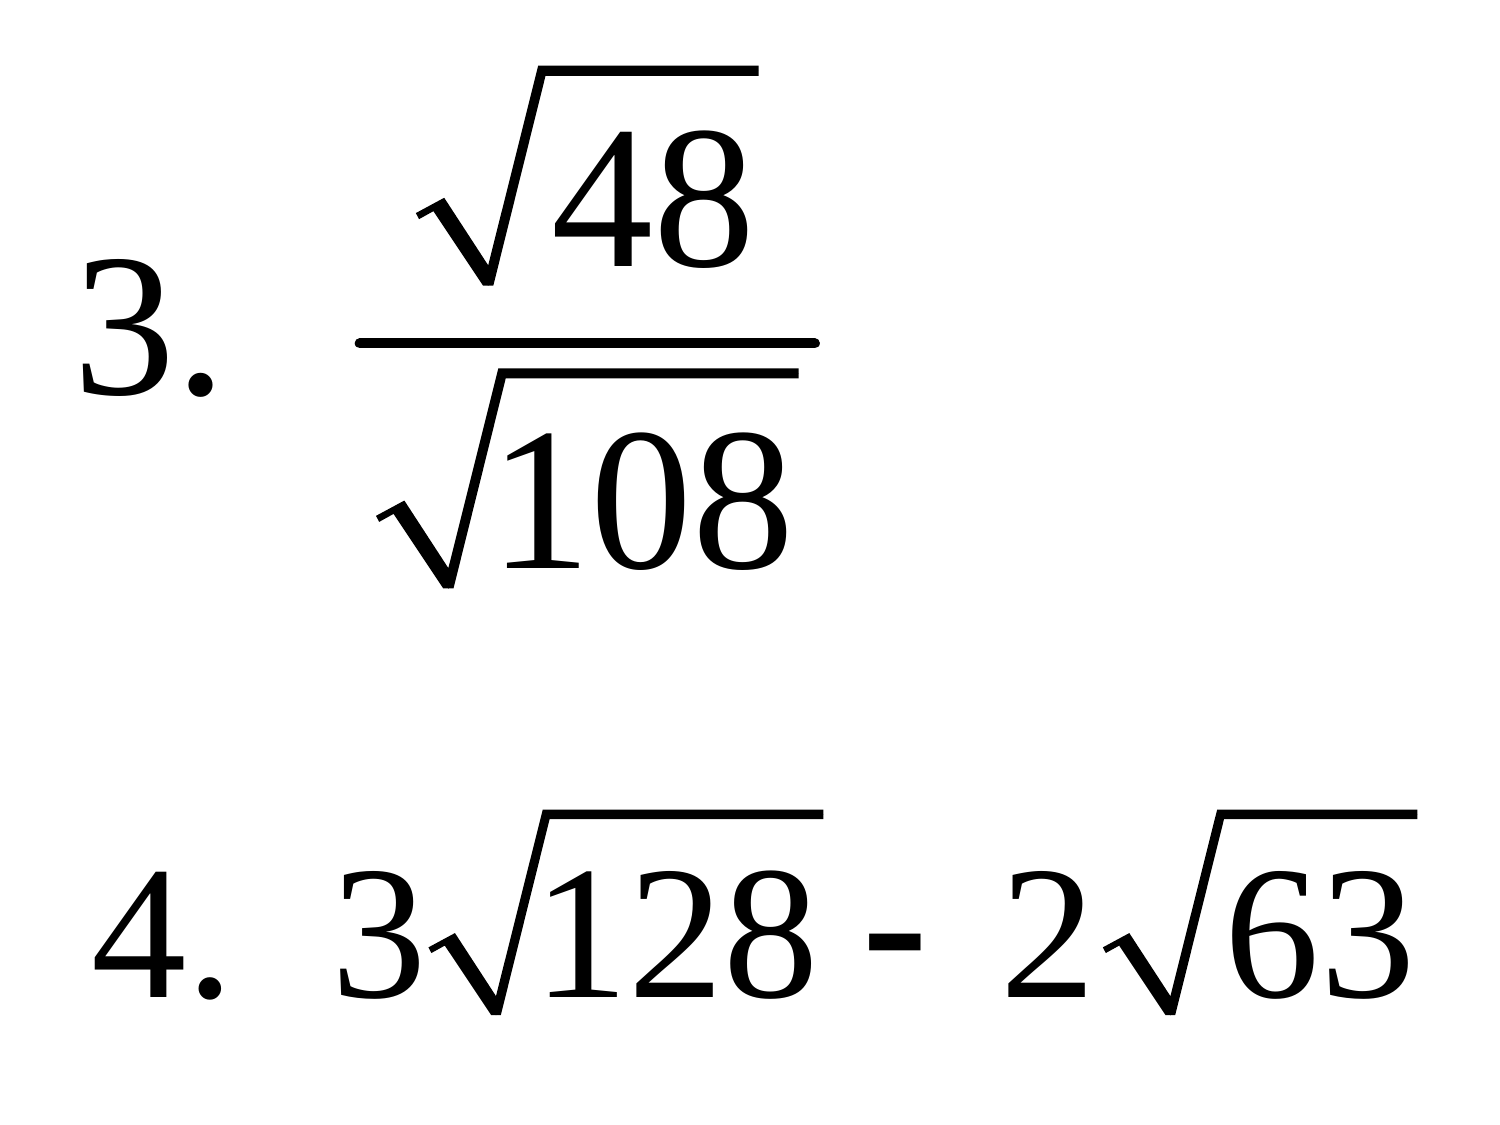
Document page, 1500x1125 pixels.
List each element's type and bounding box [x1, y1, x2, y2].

text_box [74, 787, 1438, 1036]
text_box [62, 37, 838, 619]
